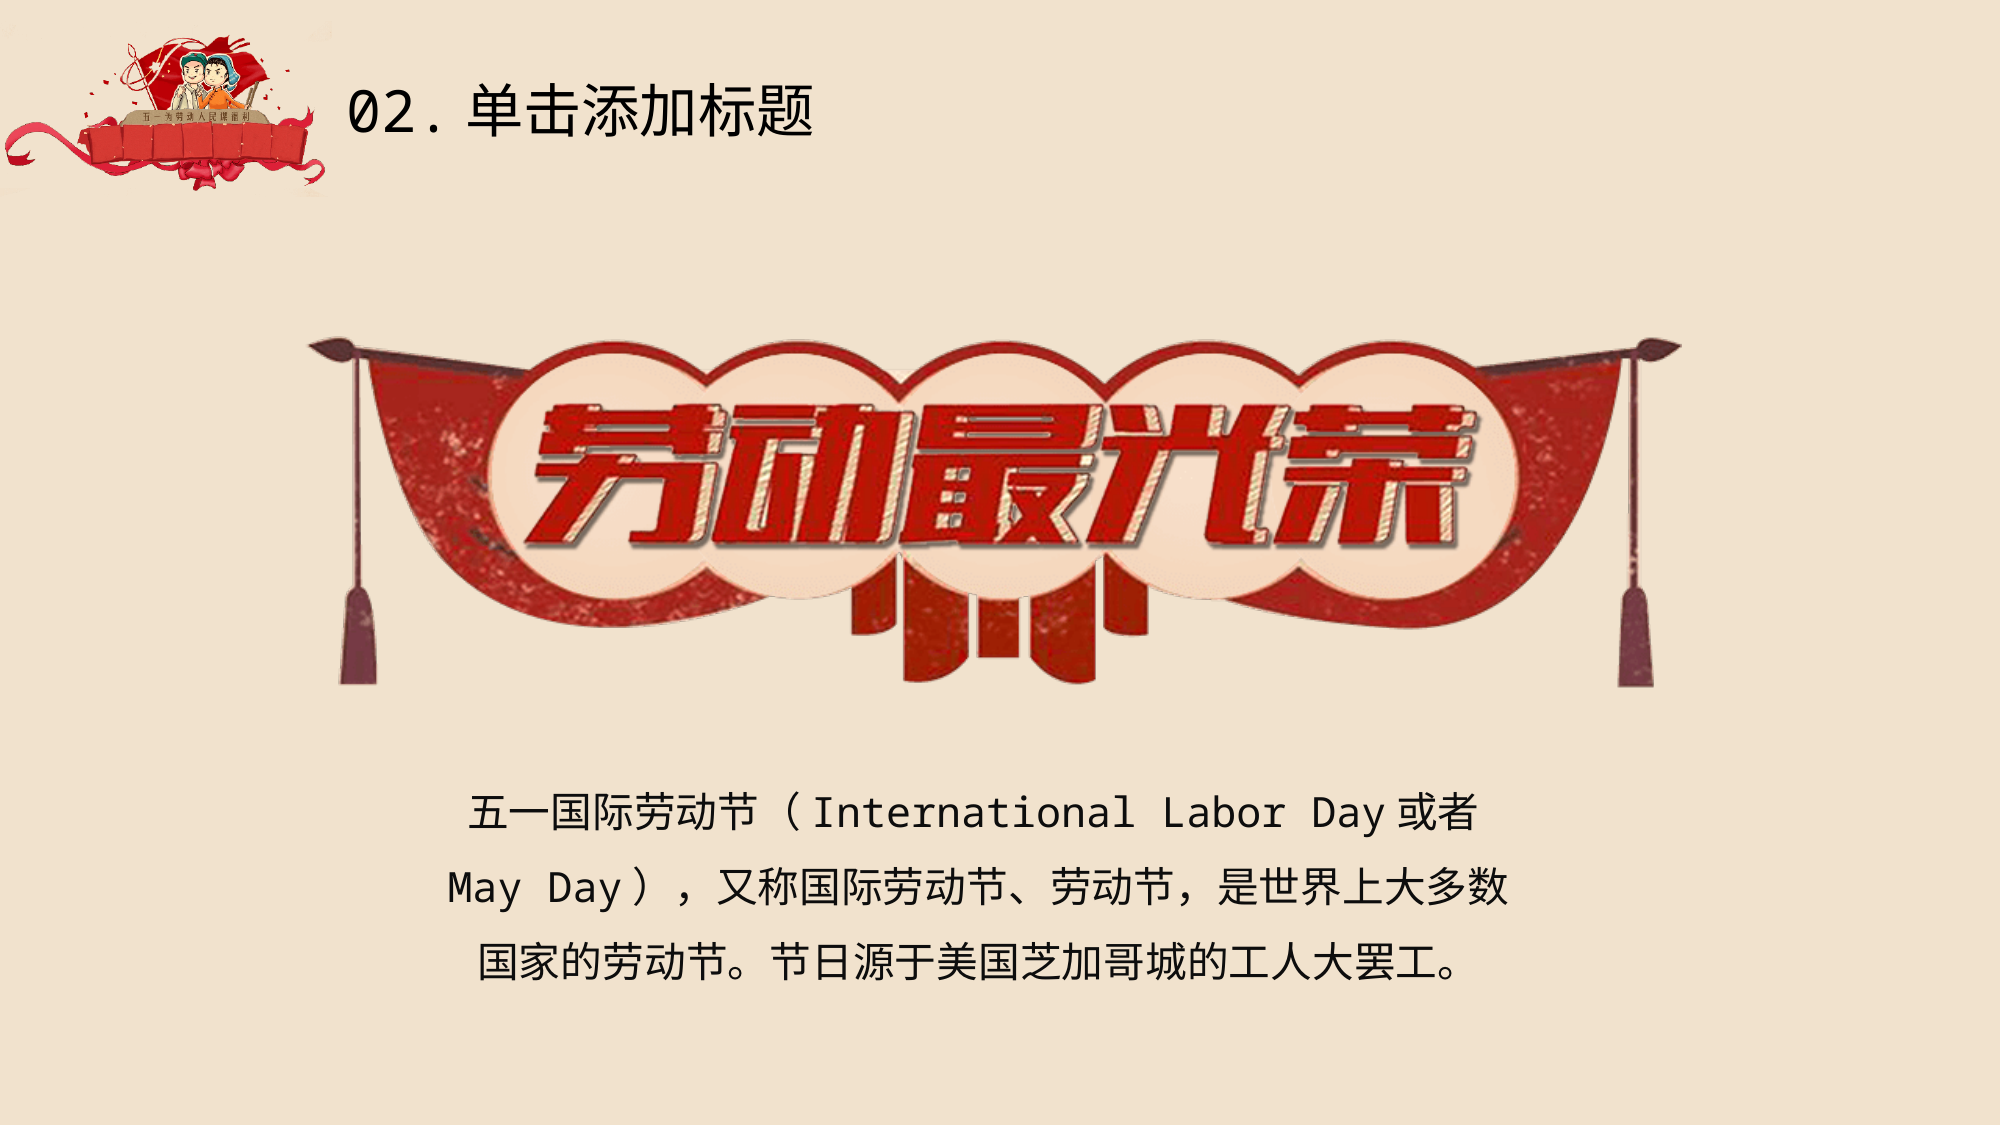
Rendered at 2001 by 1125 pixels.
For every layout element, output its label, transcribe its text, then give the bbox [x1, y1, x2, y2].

text_box 五一国际劳动节（International Labor Day或者May Day），又称国际劳动节、劳动节，是世界上大多数国家的劳动节。节日源于美国芝加哥城的工人大罢工。 [427, 753, 1530, 993]
text_box 02.单击添加标题 [332, 66, 1063, 152]
picture [275, 299, 1682, 722]
picture [0, 21, 332, 197]
